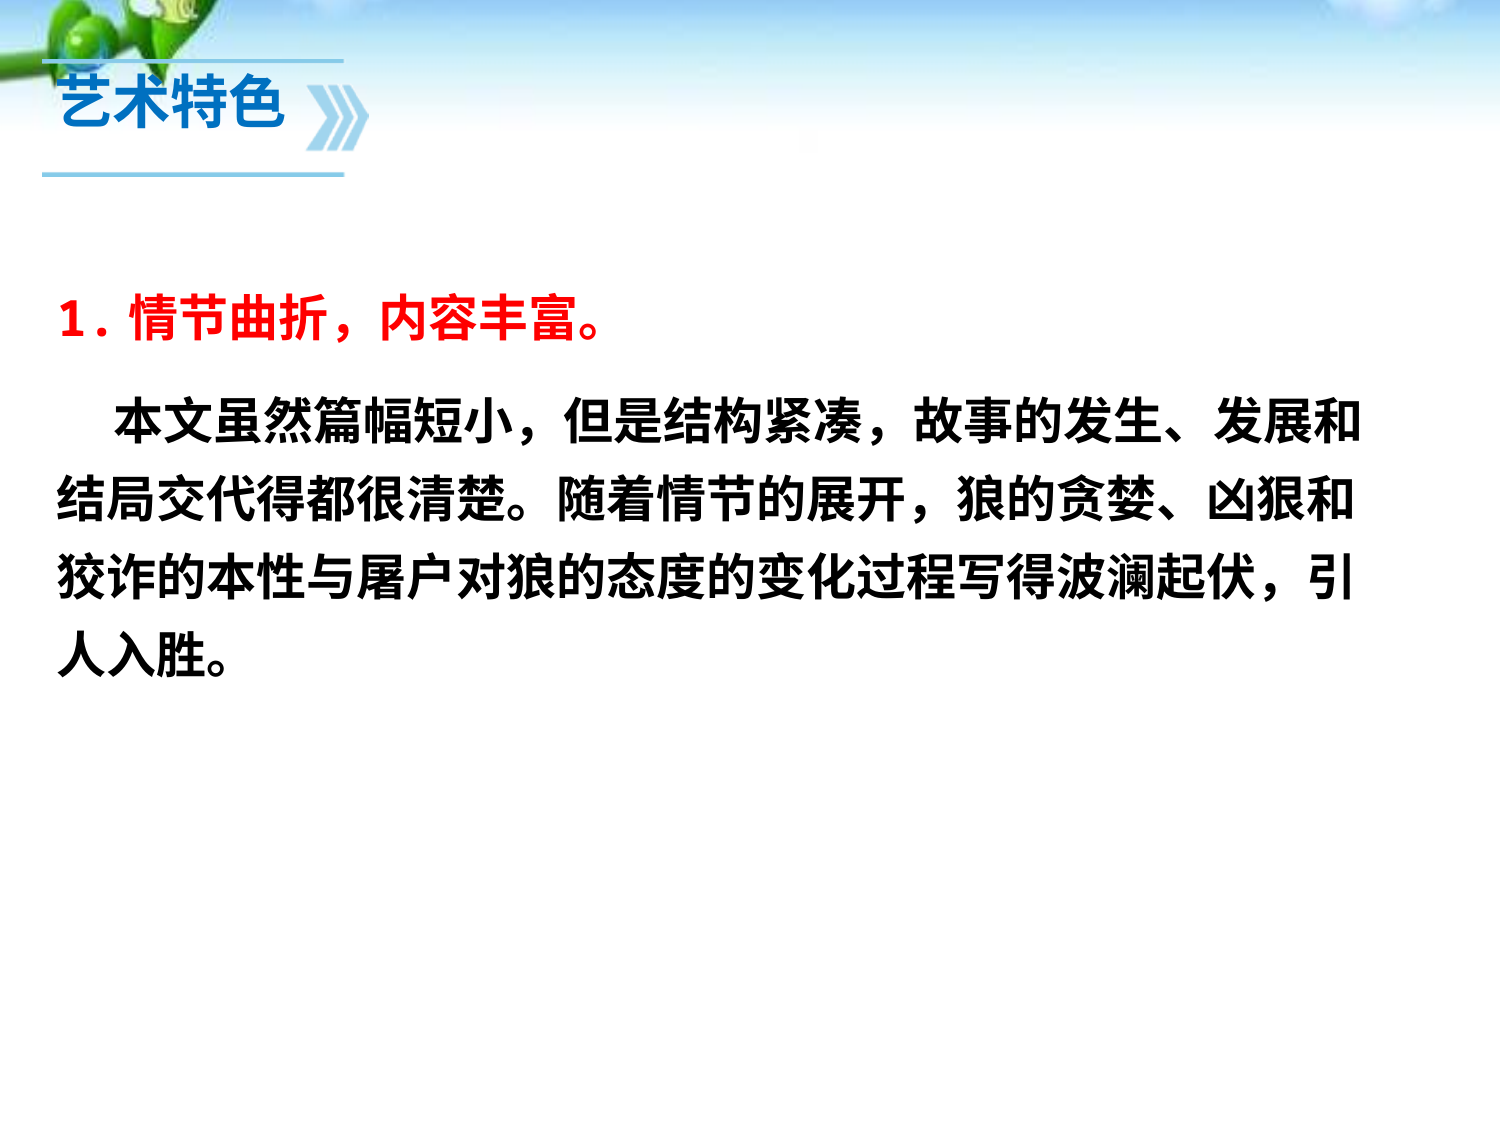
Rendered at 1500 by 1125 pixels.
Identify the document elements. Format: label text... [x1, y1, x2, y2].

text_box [29, 57, 369, 177]
picture [0, 0, 1500, 1125]
text_box 1.情节曲折，内容丰富。 本文虽然篇幅短小，但是结构紧凑，故事的发生、发展和结局交代得都很清楚。随着情节的展开，狼的贪婪、凶狠和狡诈的本性与屠户对狼的态度的变化过程写得波澜起伏，引人入胜。 [42, 261, 1417, 691]
